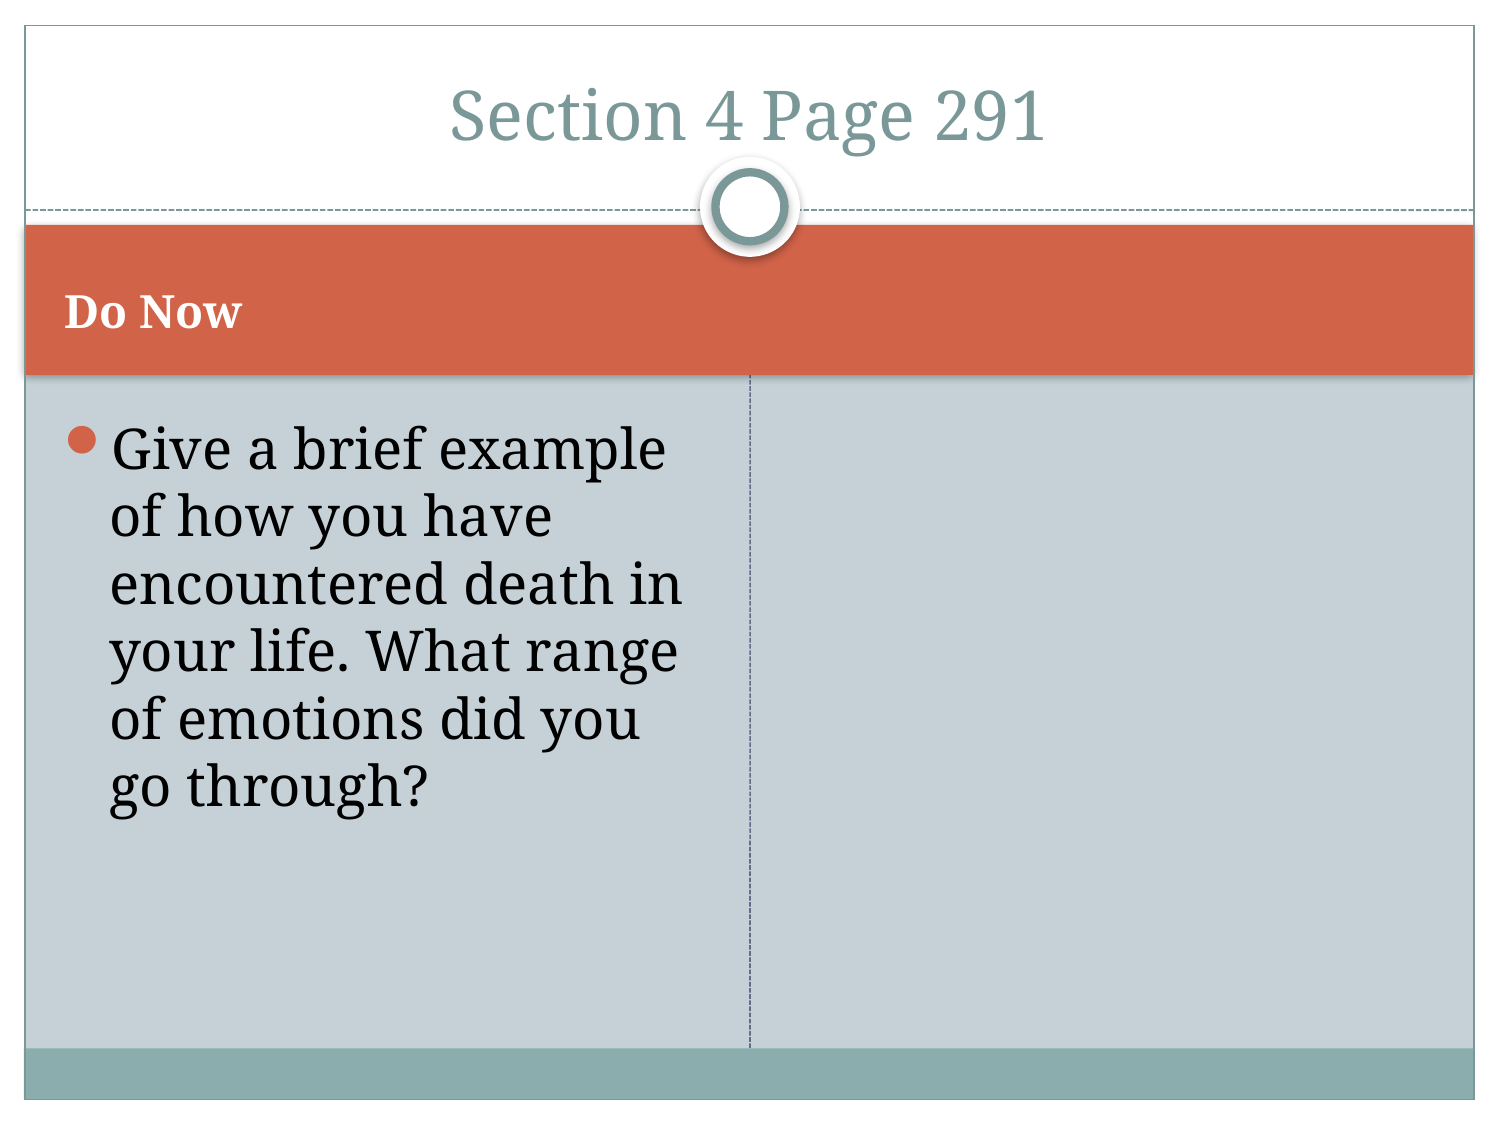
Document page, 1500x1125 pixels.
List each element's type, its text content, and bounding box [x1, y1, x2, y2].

list Do Now [48, 249, 714, 371]
title Section 4 Page 291 [49, 37, 1450, 162]
list Give a brief example of how you have encountered death in your life. What range of emotions did you go through? [49, 405, 713, 1032]
